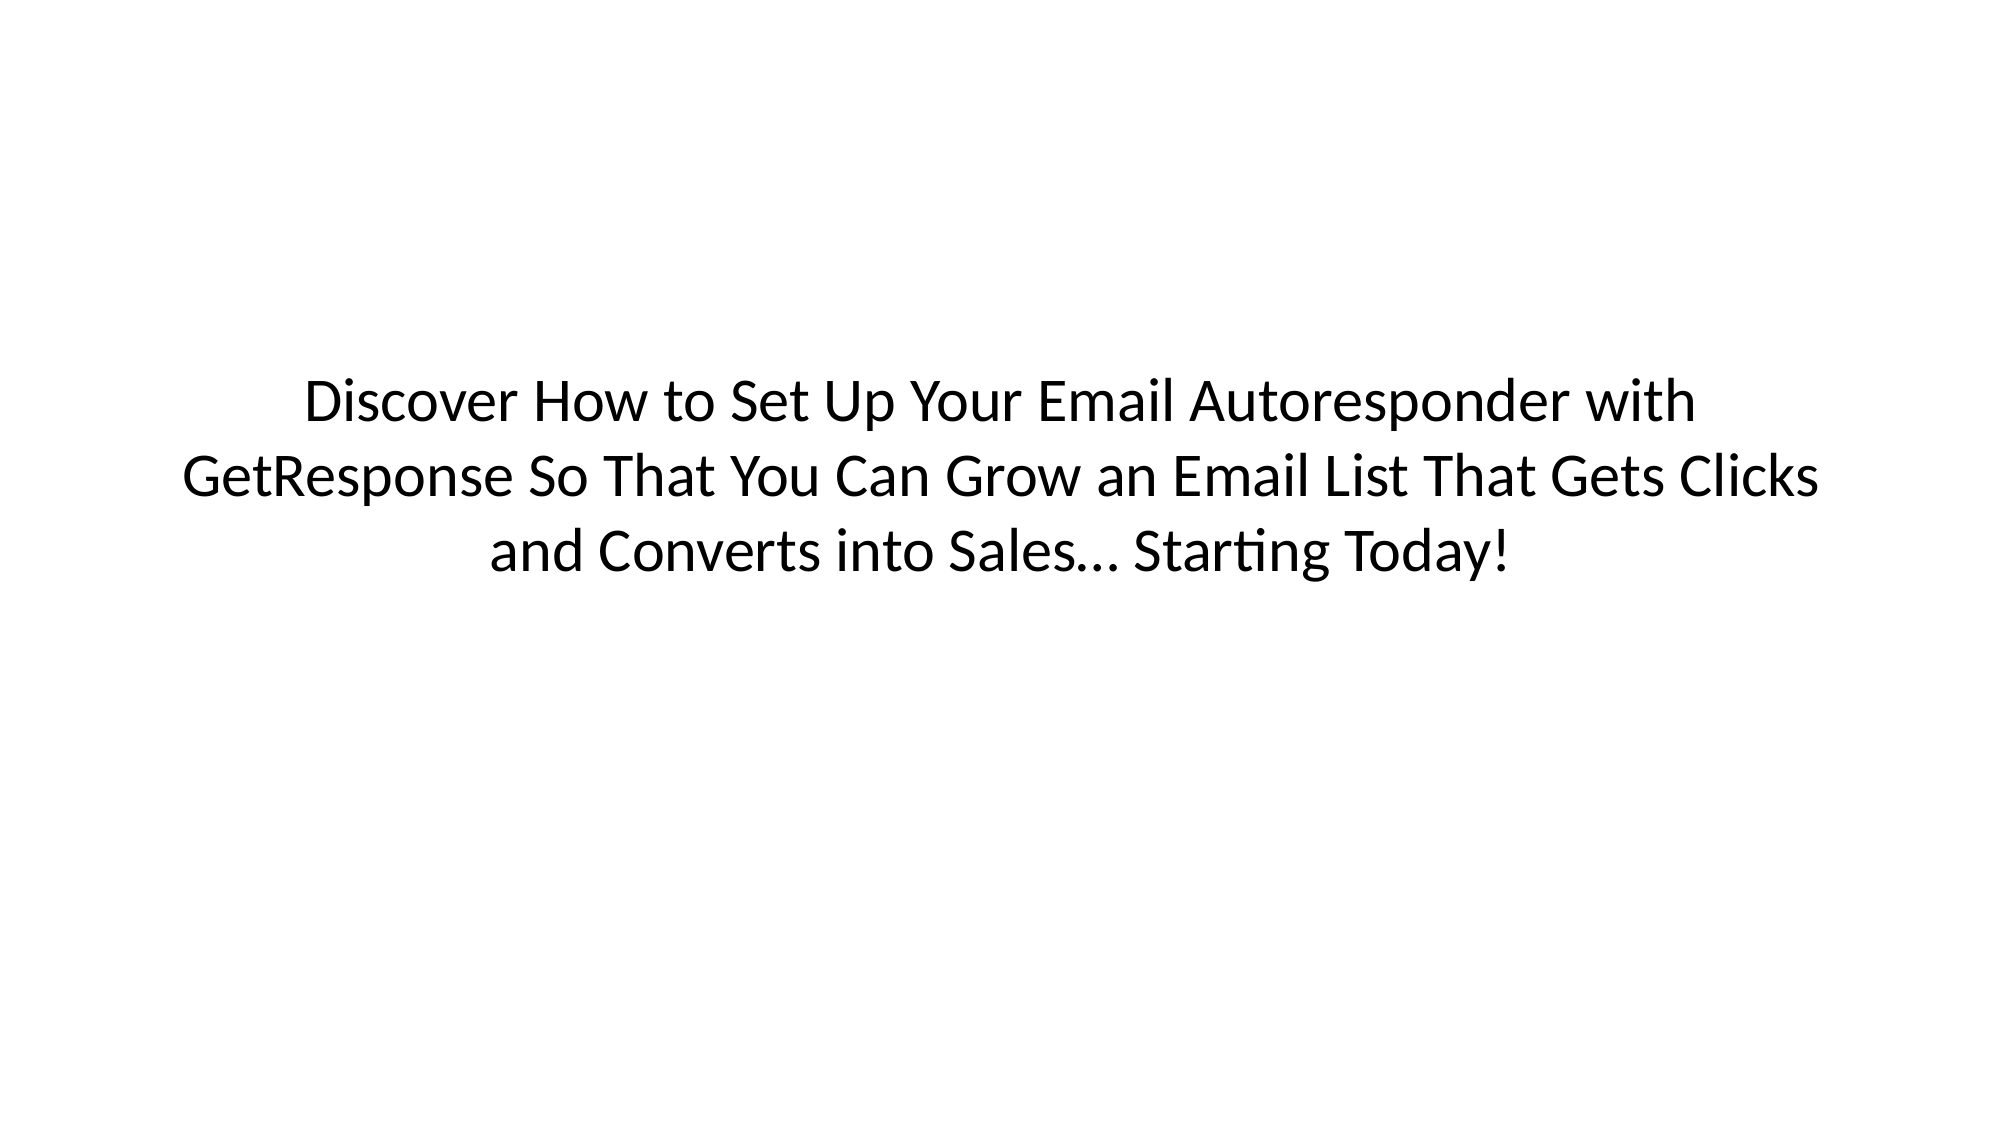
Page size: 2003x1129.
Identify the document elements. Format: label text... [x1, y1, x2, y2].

title Discover How to Set Up Your Email Autoresponder with GetResponse So That You Can Grow an Email List That Gets Clicks and Converts into Sales… Starting Today! [150, 350, 1853, 593]
